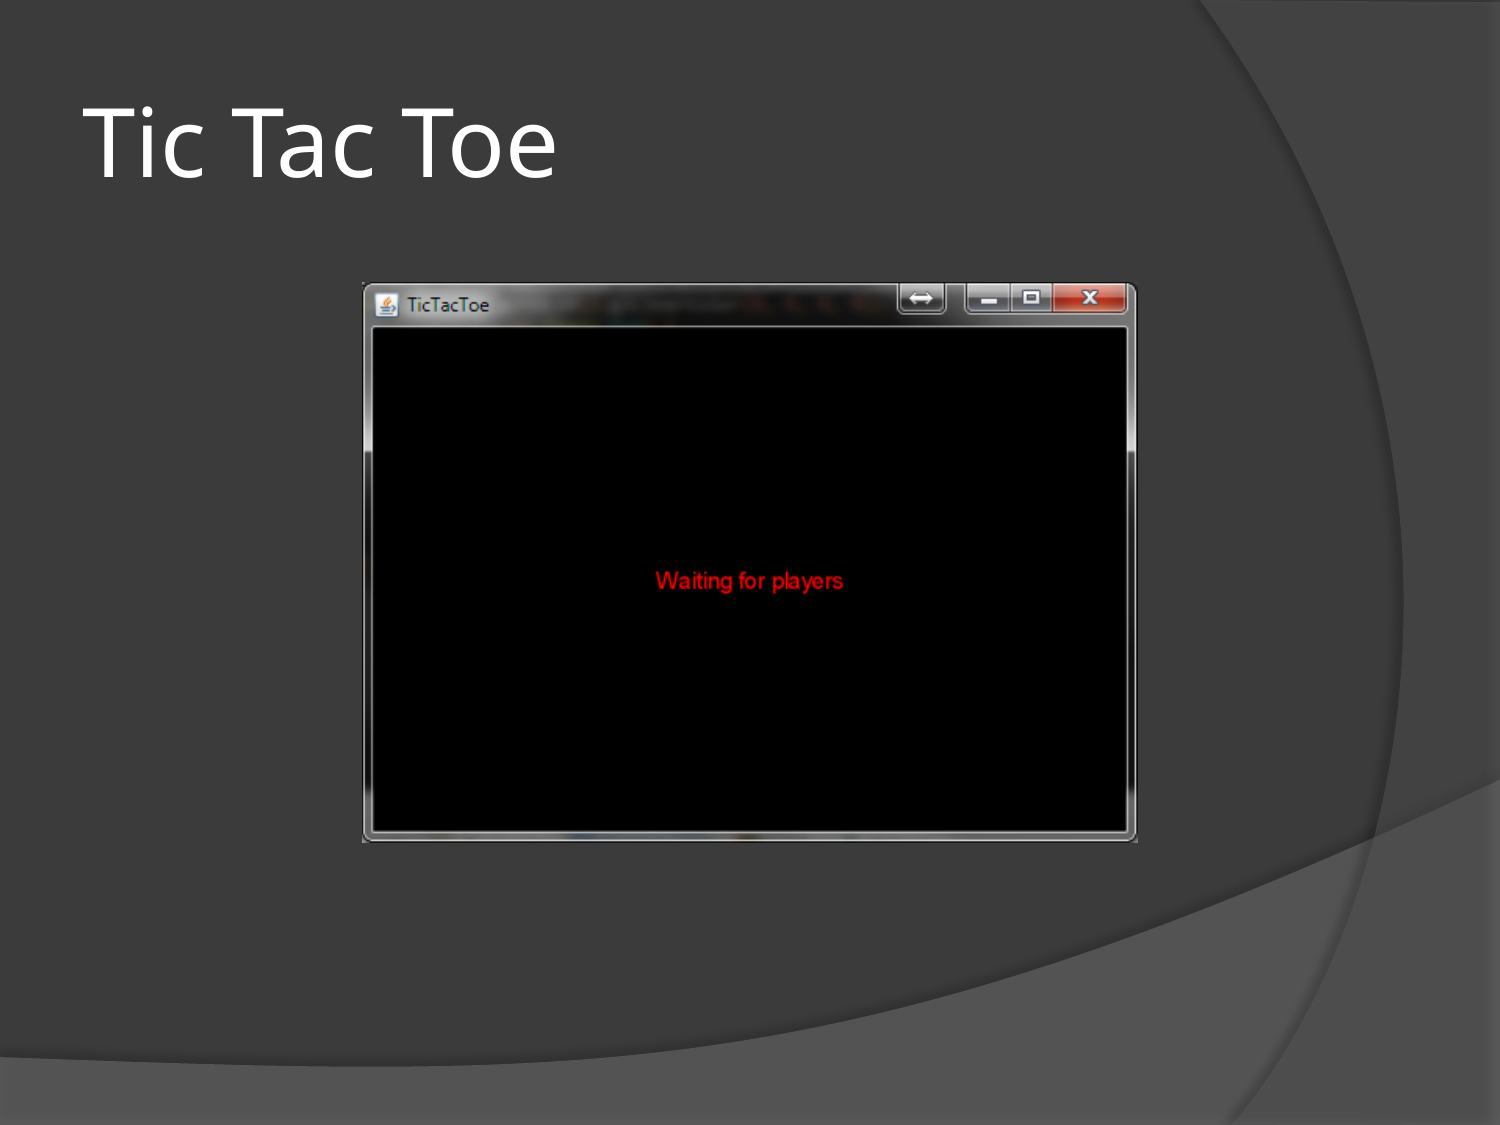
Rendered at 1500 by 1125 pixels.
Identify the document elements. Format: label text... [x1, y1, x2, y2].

picture [362, 282, 1138, 843]
title Tic Tac Toe [75, 45, 1300, 233]
